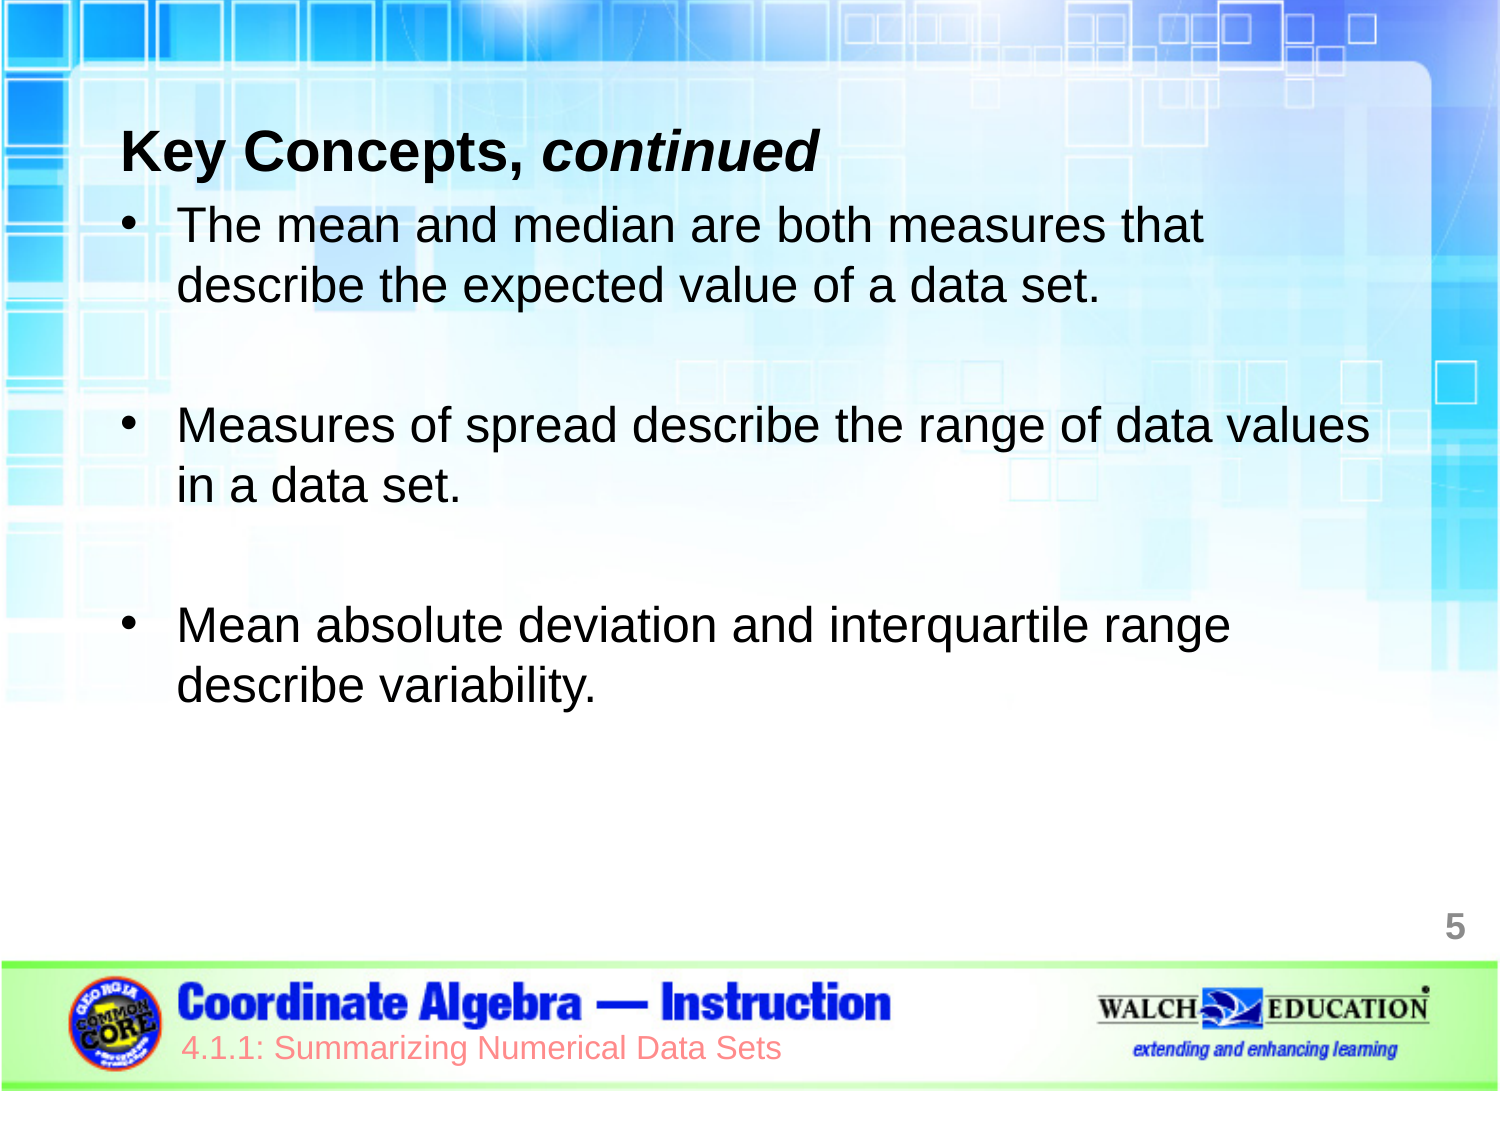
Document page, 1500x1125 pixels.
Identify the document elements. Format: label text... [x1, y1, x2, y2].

footer 4.1.1: Summarizing Numerical Data Sets [166, 1024, 1080, 1069]
subtitle Key Concepts, continued The mean and median are both measures that describe the expected value of a data set. Measures of spread describe the range of data values in a data set. Mean absolute deviation and interquartile range describe variability. [105, 105, 1394, 925]
slide_number 5 [1361, 901, 1481, 949]
picture [1, 0, 1500, 1091]
